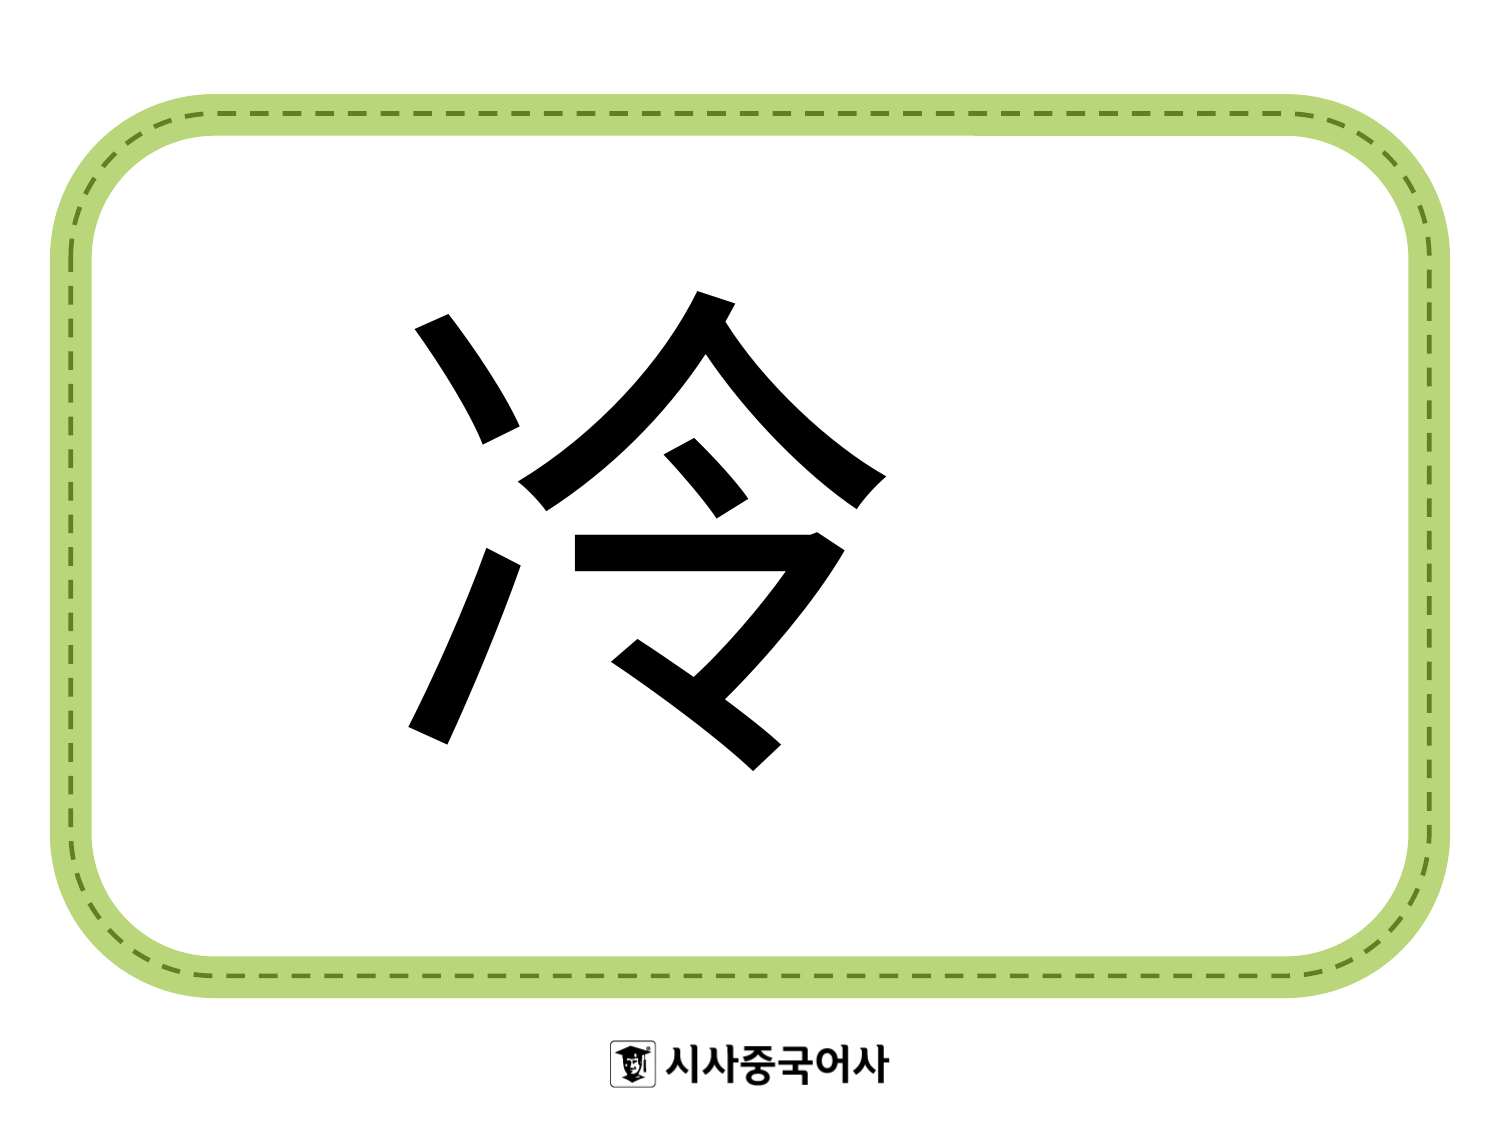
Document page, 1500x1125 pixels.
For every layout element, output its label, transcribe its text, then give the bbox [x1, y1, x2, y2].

picture [602, 1034, 898, 1094]
text_box 冷 [145, 189, 1354, 853]
